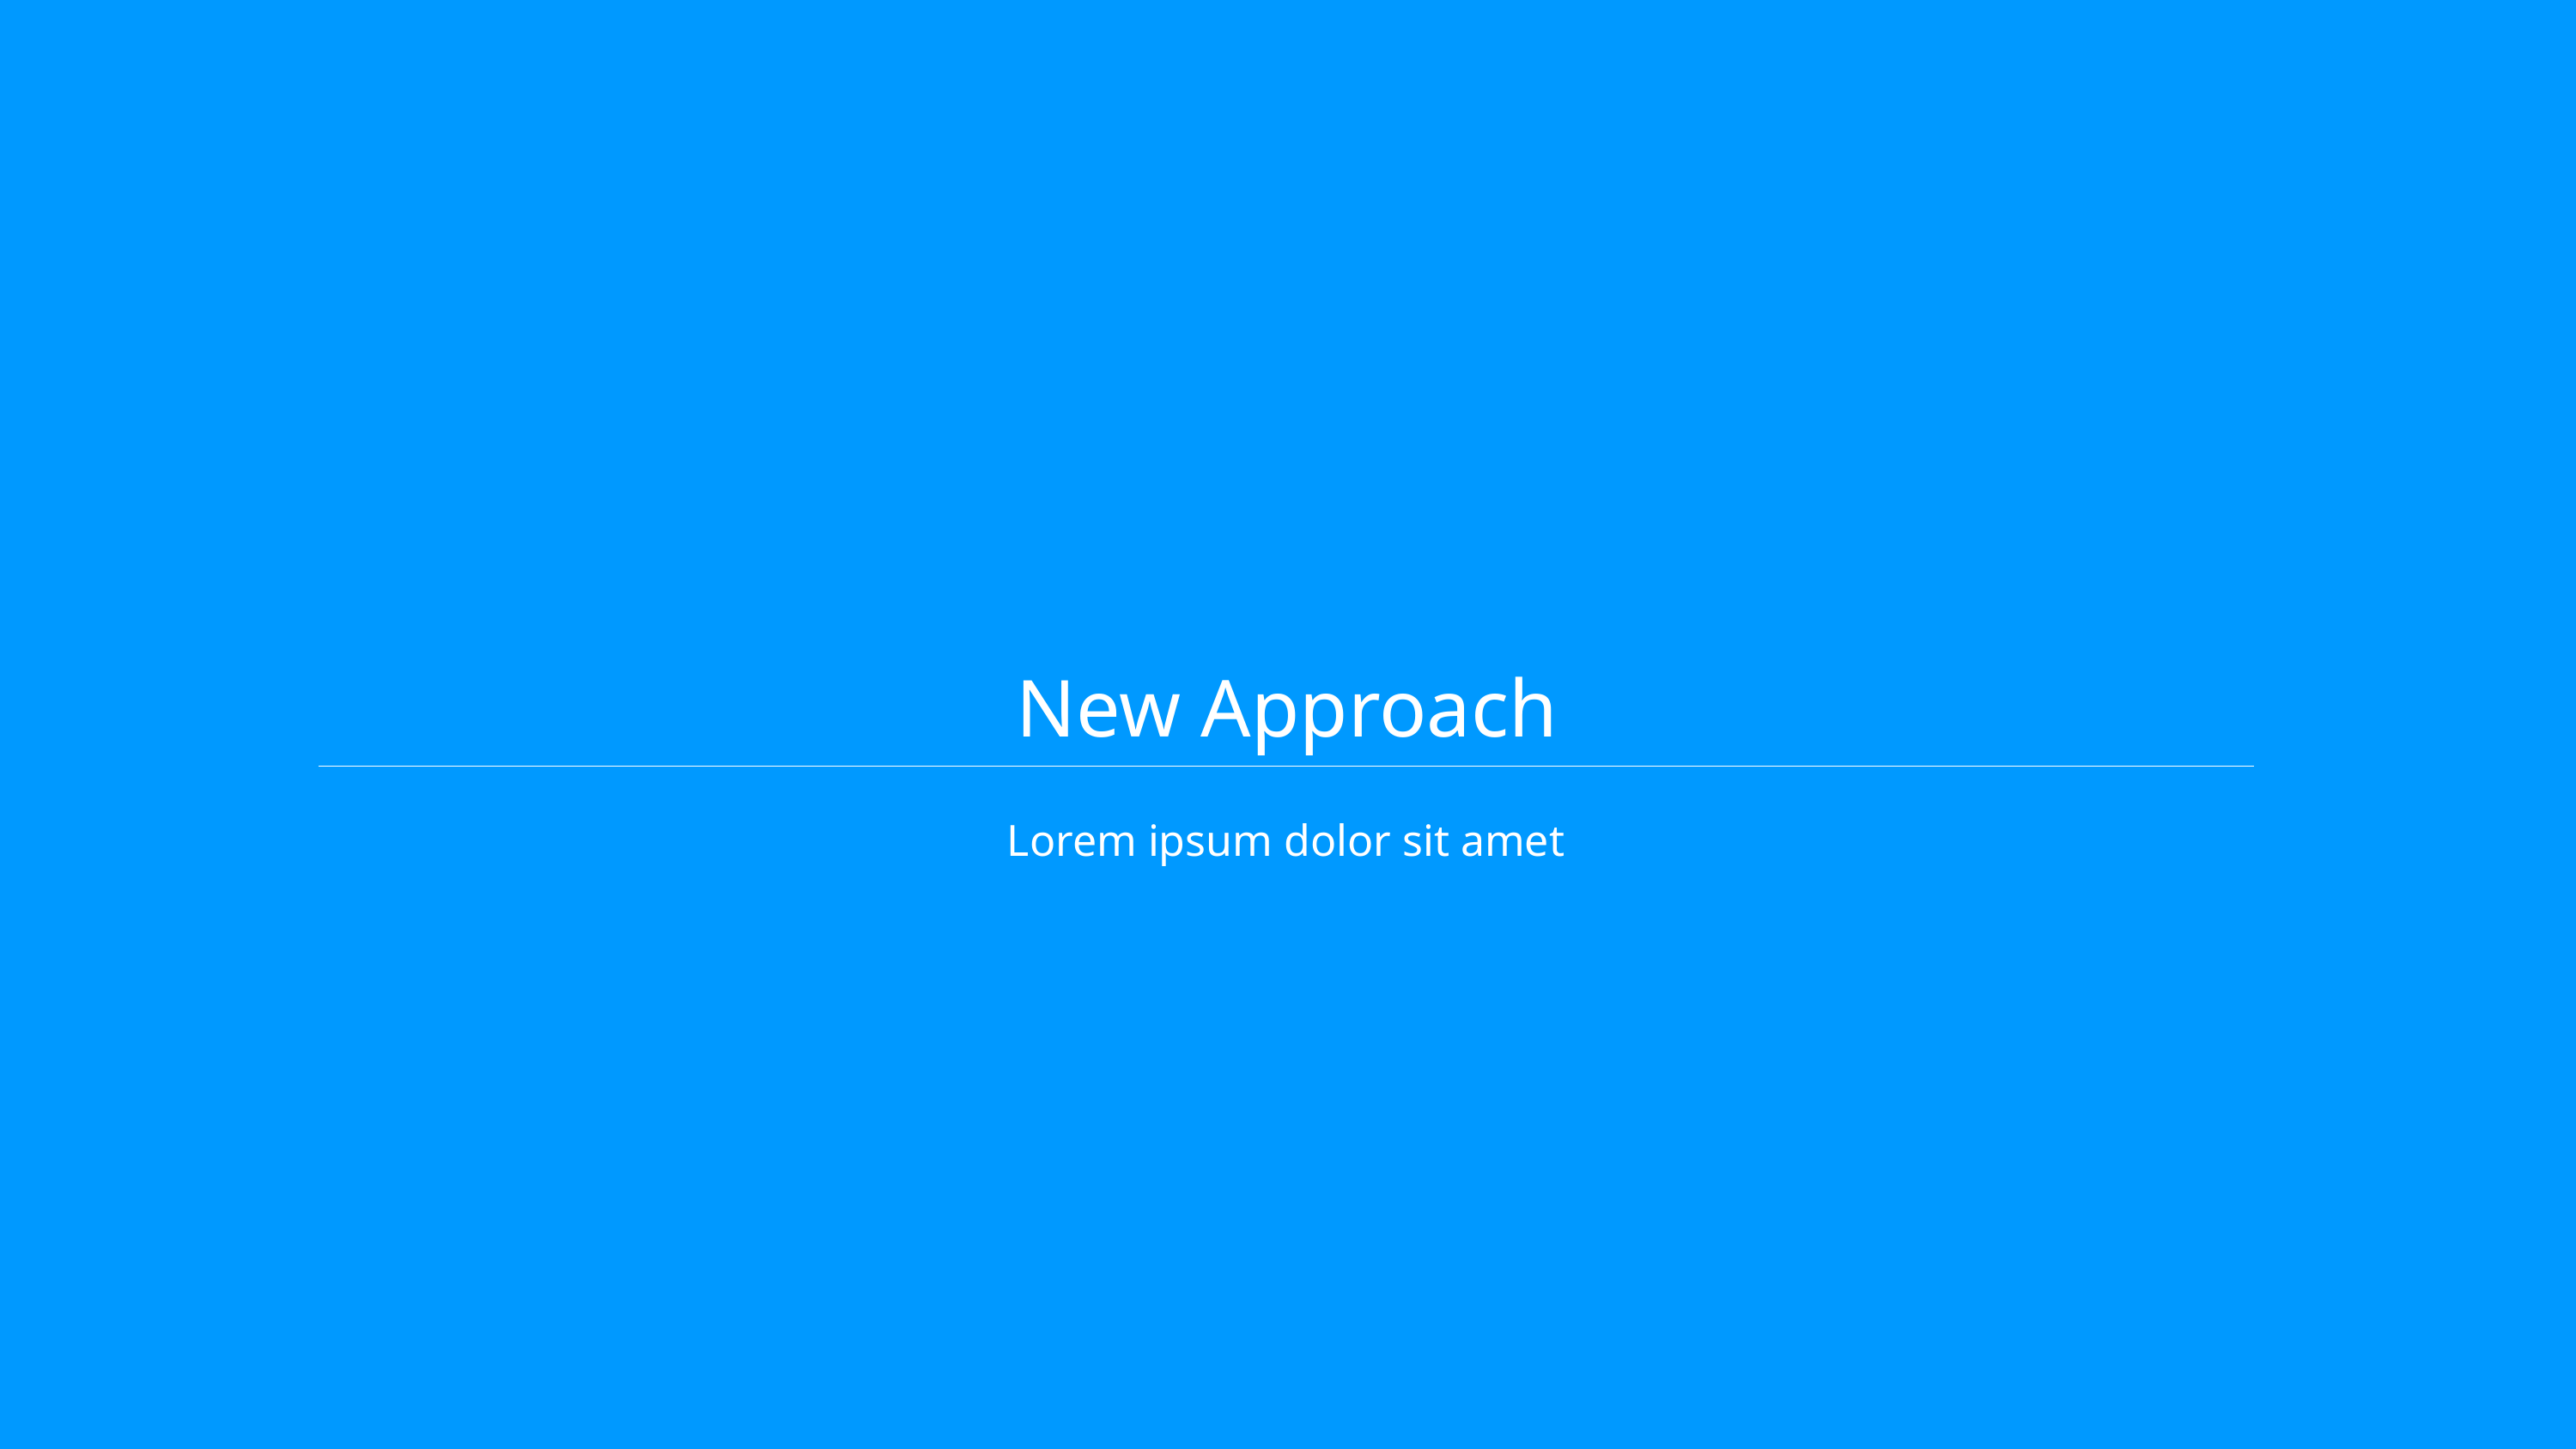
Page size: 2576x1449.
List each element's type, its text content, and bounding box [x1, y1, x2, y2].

subtitle Lorem ipsum dolor sit amet [318, 802, 2254, 953]
title New Approach [319, 498, 2254, 760]
